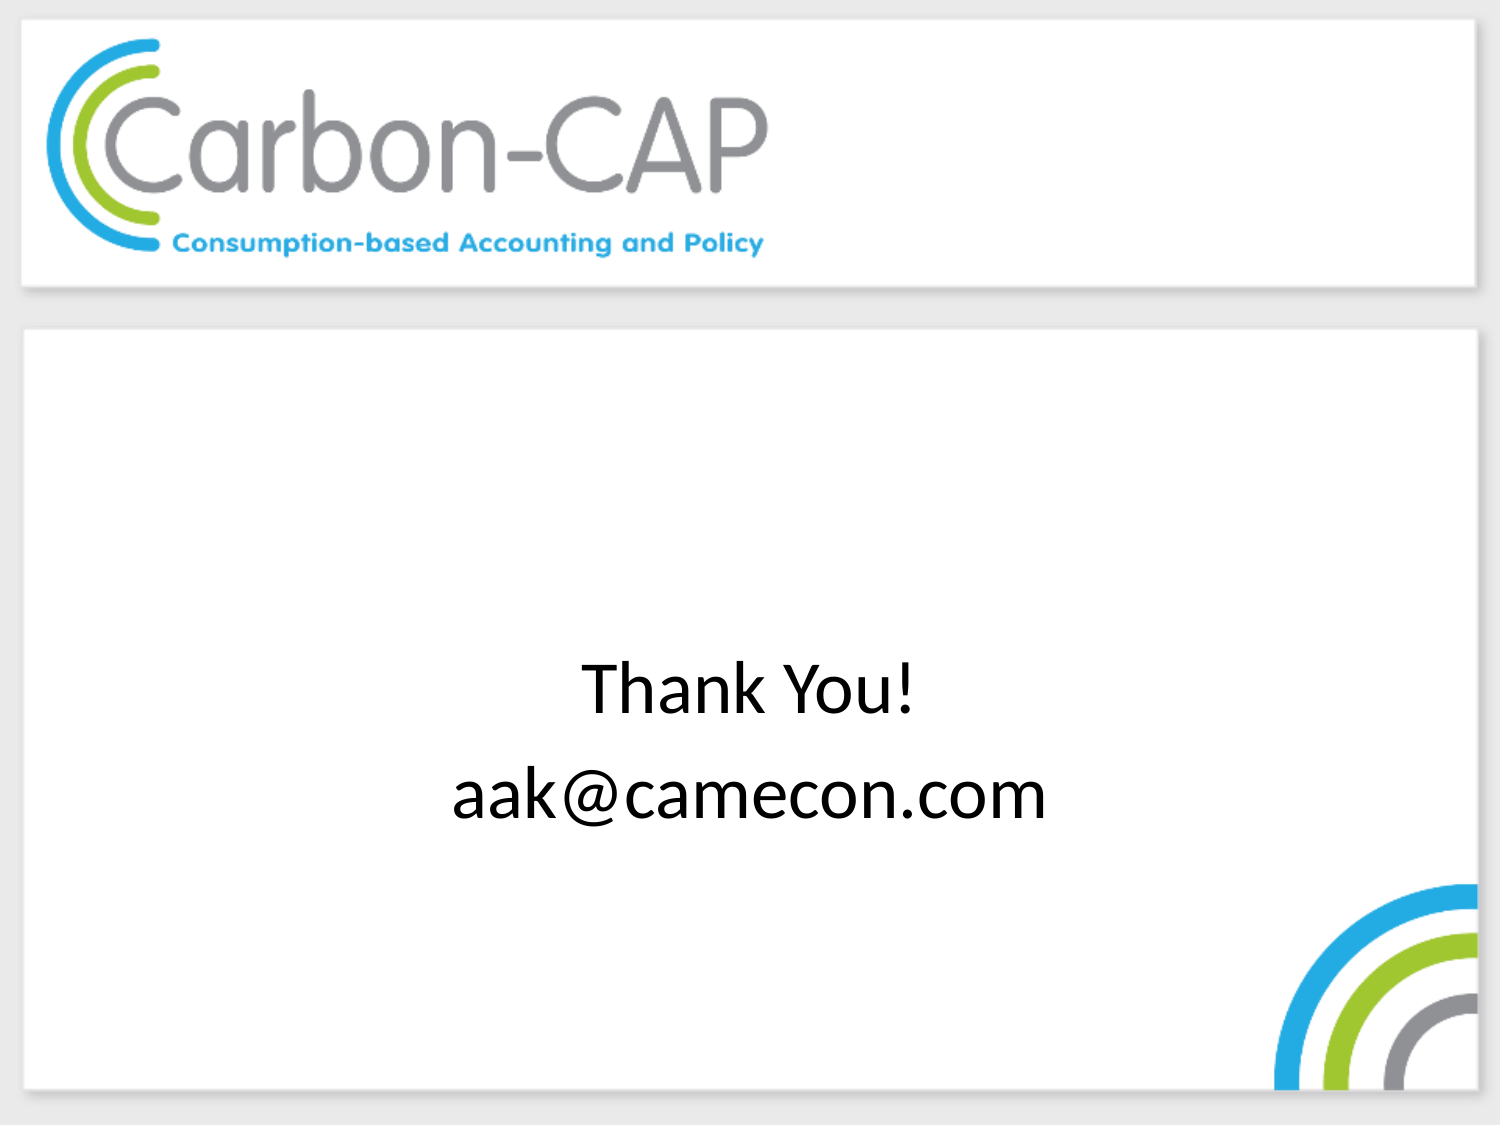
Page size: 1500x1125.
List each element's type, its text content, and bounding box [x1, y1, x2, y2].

list Thank You! aak@camecon.com [75, 420, 1425, 1005]
picture [0, 0, 1500, 1125]
